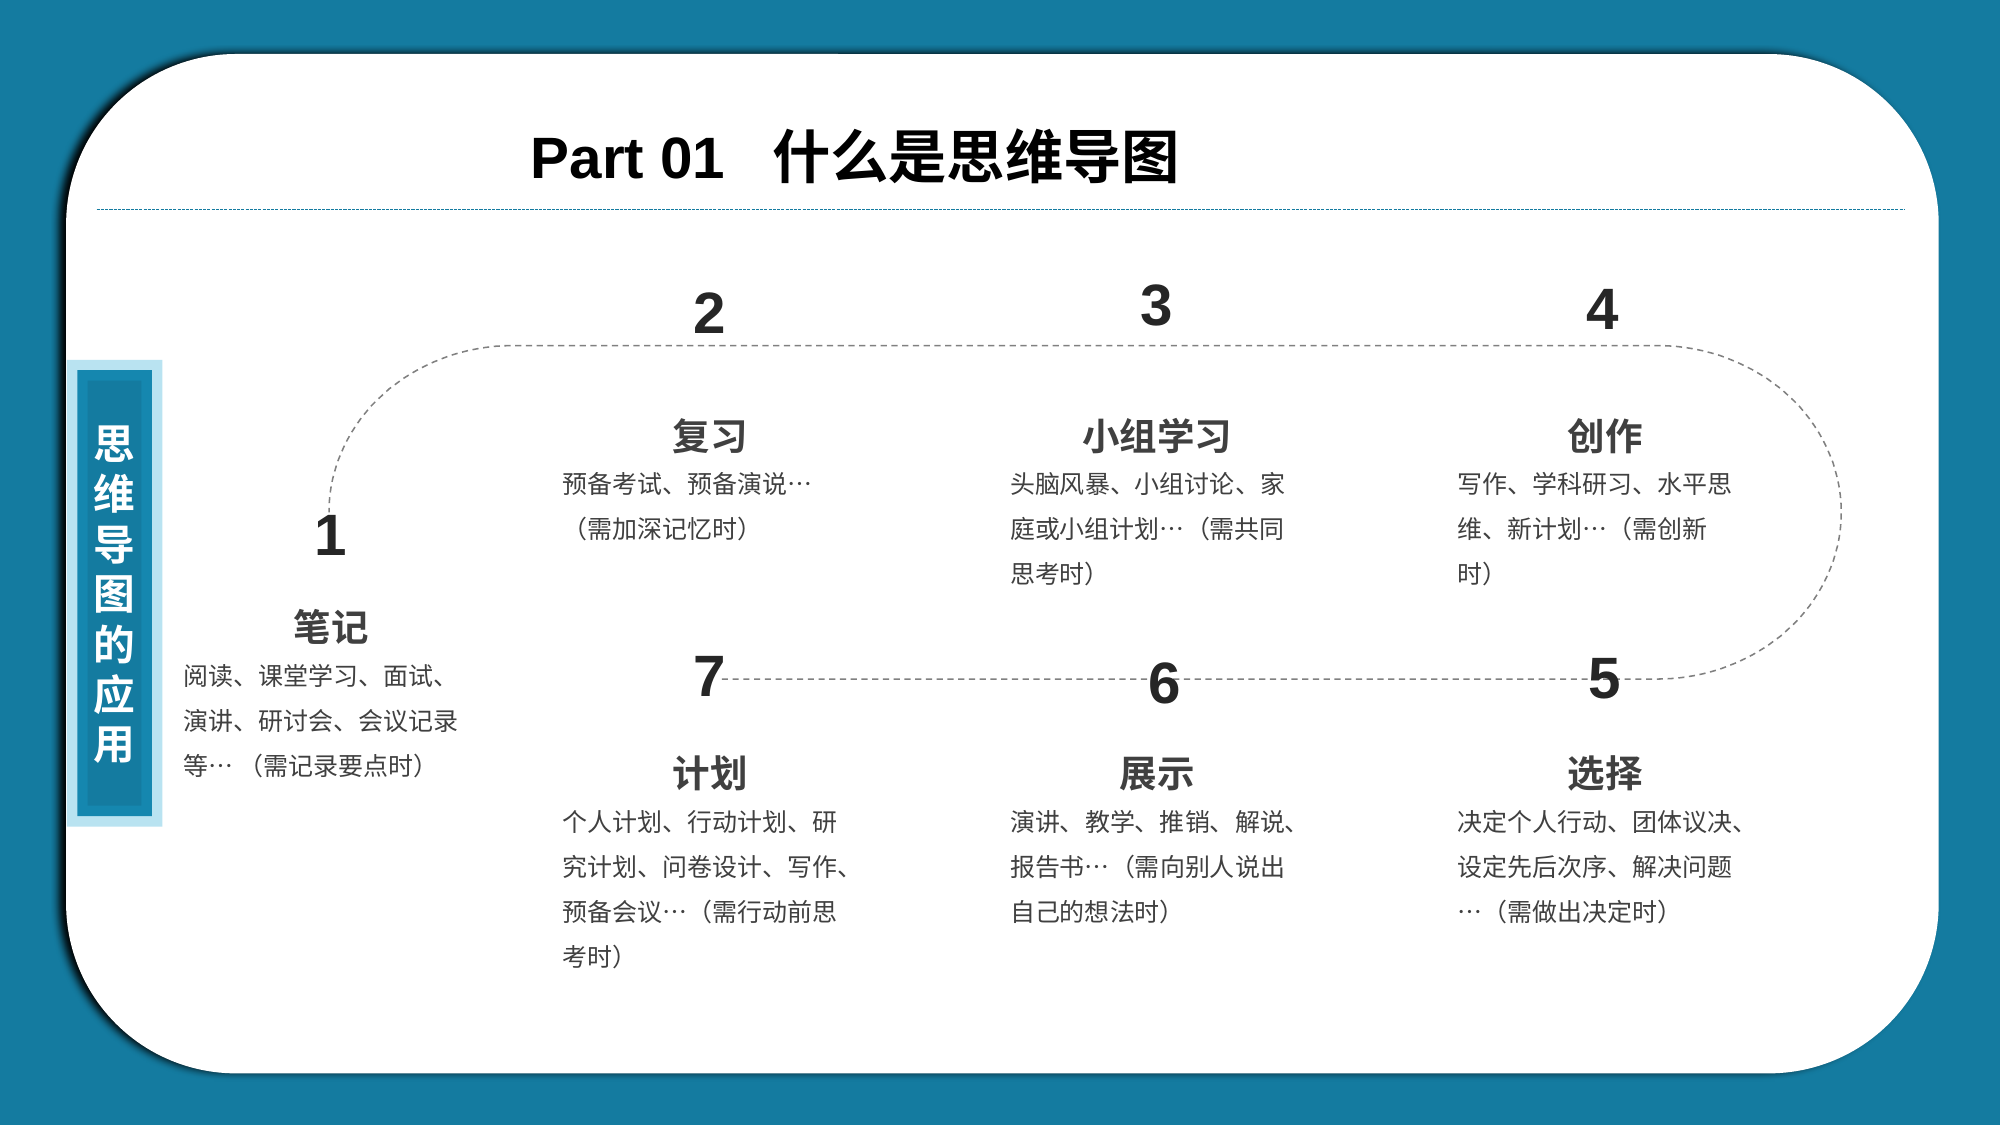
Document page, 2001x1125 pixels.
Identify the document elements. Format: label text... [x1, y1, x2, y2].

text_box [1442, 633, 1768, 931]
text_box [995, 259, 1320, 594]
text_box 思维导图的应用 [76, 369, 153, 817]
text_box [330, 345, 1842, 680]
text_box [1442, 263, 1768, 548]
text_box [96, 112, 1905, 210]
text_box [547, 630, 873, 977]
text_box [168, 489, 494, 785]
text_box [547, 267, 873, 548]
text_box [995, 638, 1320, 931]
